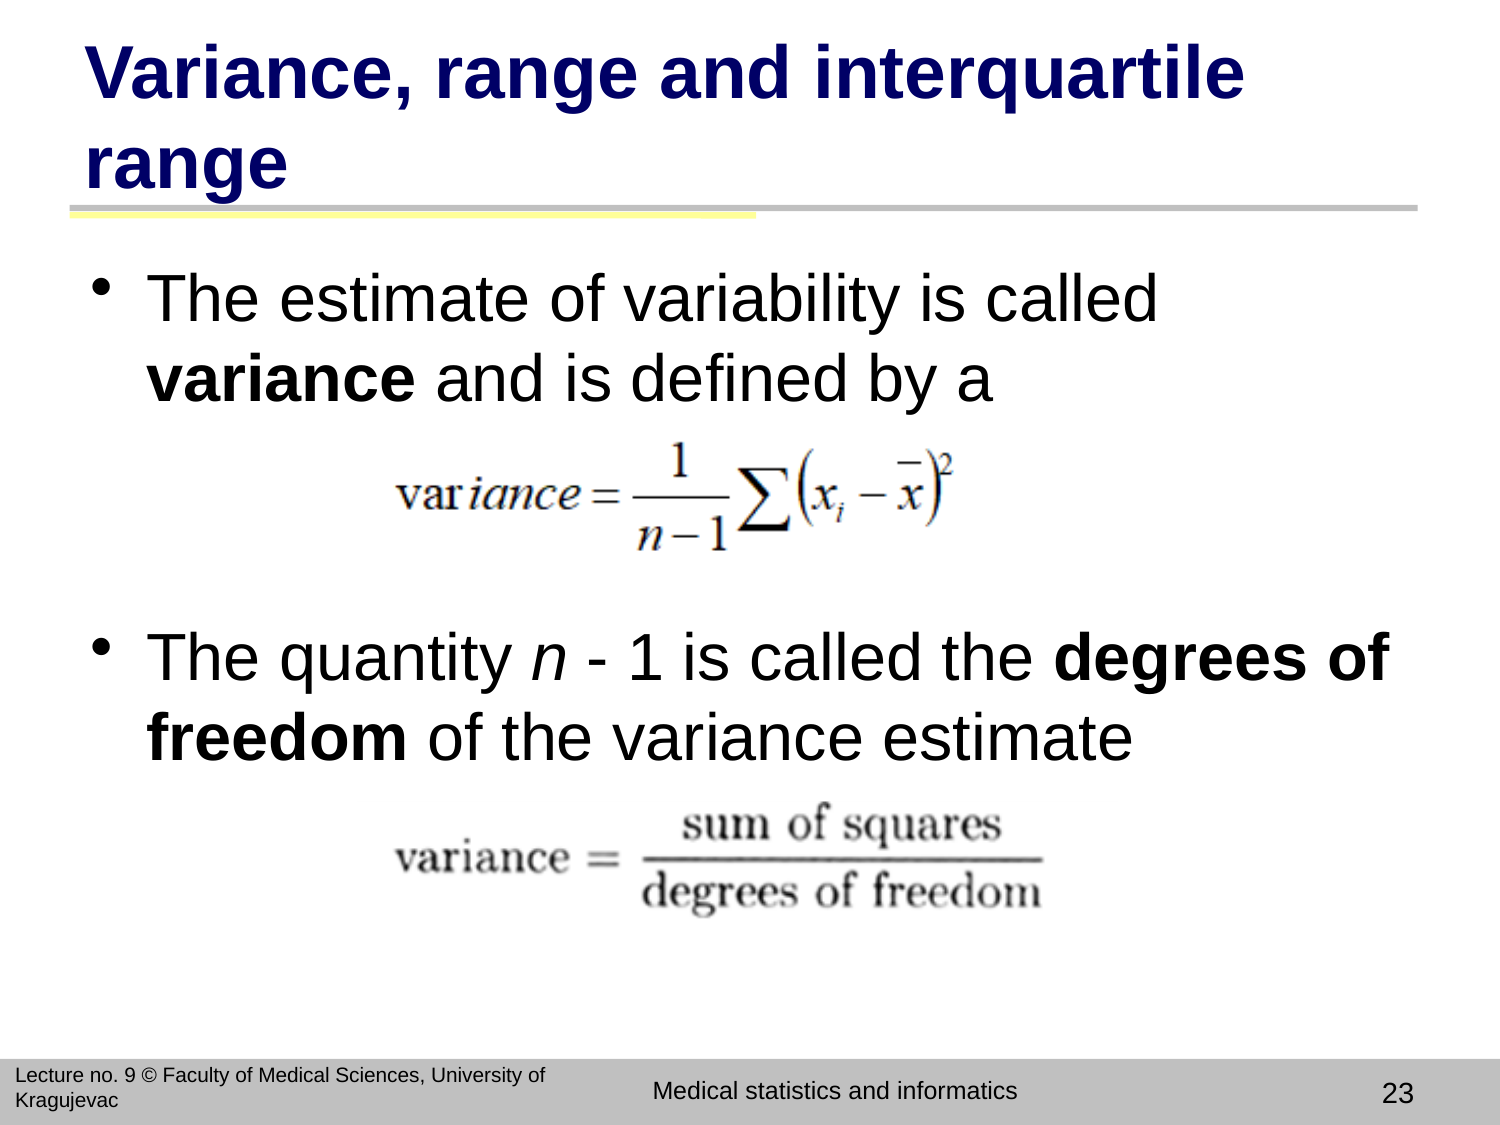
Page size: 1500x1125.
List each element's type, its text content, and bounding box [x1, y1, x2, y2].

picture [377, 433, 1007, 618]
list The estimate of variability is called variance and is defined by a The quantity n - 1 is called the degrees of freedom of the variance estimate [74, 246, 1426, 531]
title Variance, range and interquartile range [69, 19, 1426, 208]
list The estimate of variability is called variance and is defined by a The quantity n - 1 is called the degrees of freedom of the variance estimate [74, 535, 1426, 1023]
slide_number 23 [1164, 1066, 1430, 1125]
footer Medical statistics and informatics [512, 1066, 1160, 1125]
picture [357, 800, 1118, 943]
slide_number Lecture no. 9 © Faculty of Medical Sciences, University of Kragujevac [0, 1053, 611, 1108]
